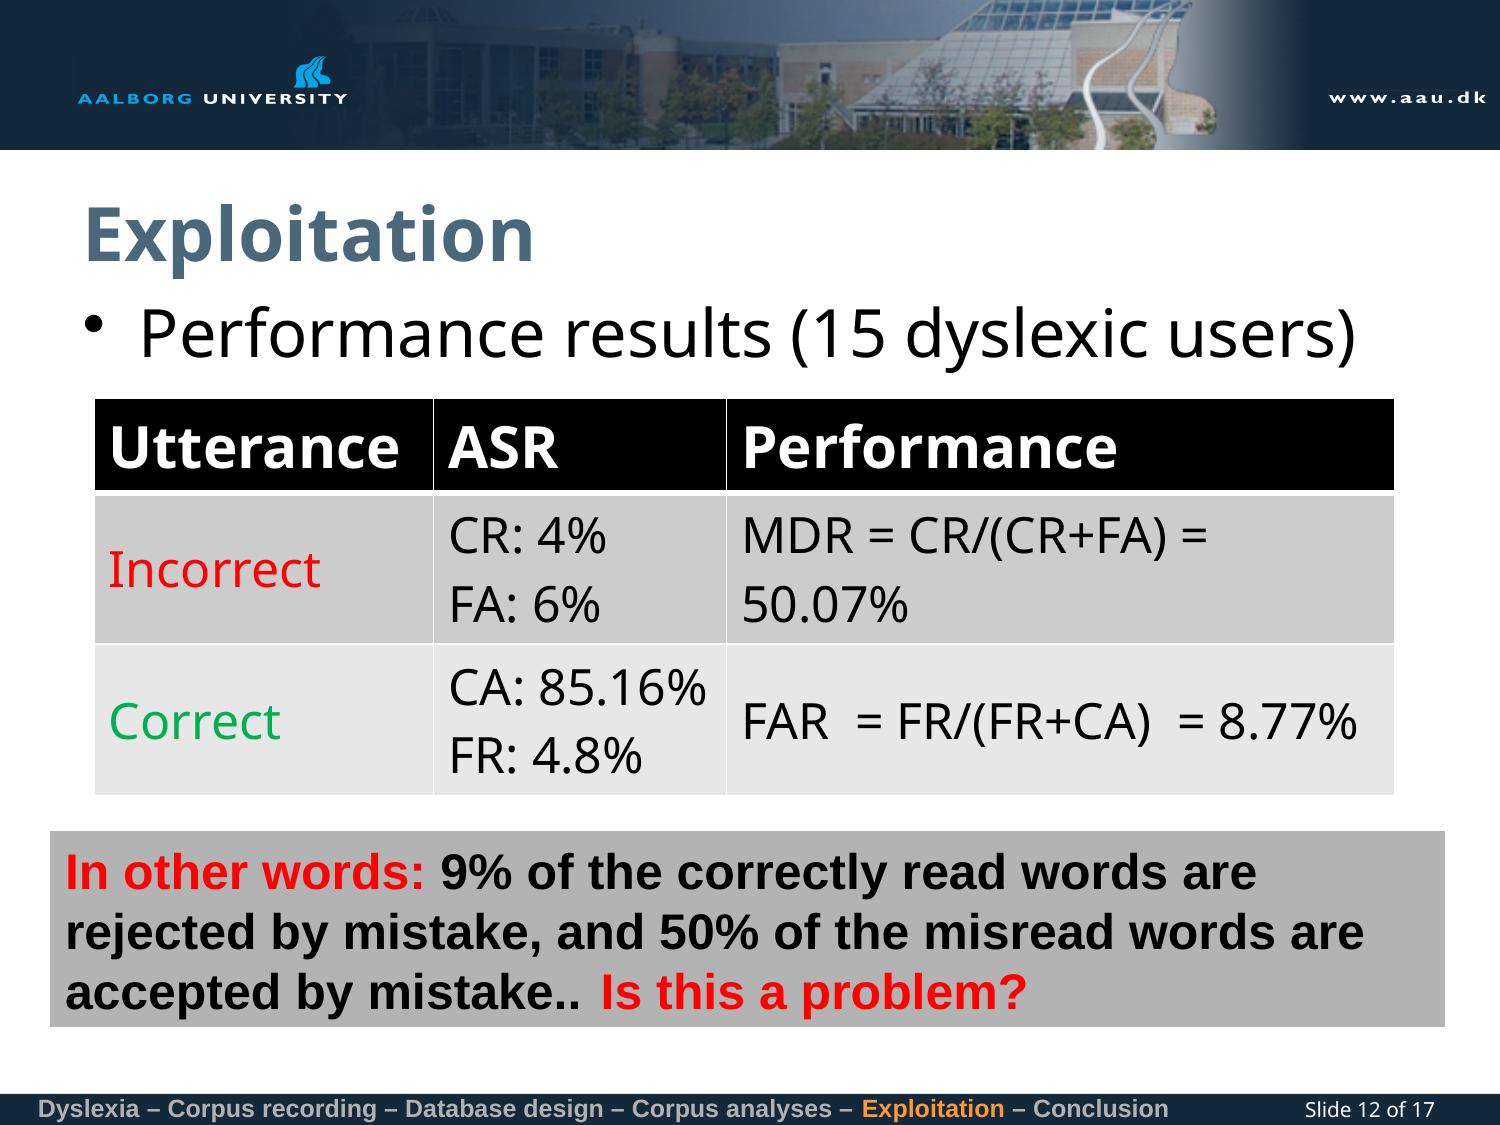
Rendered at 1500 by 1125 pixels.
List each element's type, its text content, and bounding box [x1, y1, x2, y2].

table_cell CR: 4% FA: 6% [434, 496, 726, 643]
table_header Performance [727, 399, 1394, 490]
text_box Dyslexia – Corpus recording – Database design – Corpus analyses – Exploitation – Conclusion [23, 1084, 1185, 1125]
table_header ASR [434, 399, 726, 490]
slide_number Slide 12 of 17 [1185, 1089, 1451, 1125]
list Performance results (15 dyslexic users) [76, 288, 1424, 798]
title Exploitation [76, 174, 1426, 288]
table_cell CA: 85.16% FR: 4.8% [434, 645, 726, 795]
text_box Is this a problem? [585, 951, 1109, 1027]
table_cell FAR = FR/(FR+CA) = 8.77% [727, 645, 1394, 795]
table_header Utterance [95, 399, 433, 490]
text_box In other words: 9% of the correctly read words are rejected by mistake, and 50% of the misread words are accepted by mistake.. [50, 831, 1445, 1027]
picture [0, 0, 1500, 150]
table_cell Correct [95, 645, 433, 795]
table_cell MDR = CR/(CR+FA) = 50.07% [727, 496, 1394, 643]
table_cell Incorrect [95, 496, 433, 643]
